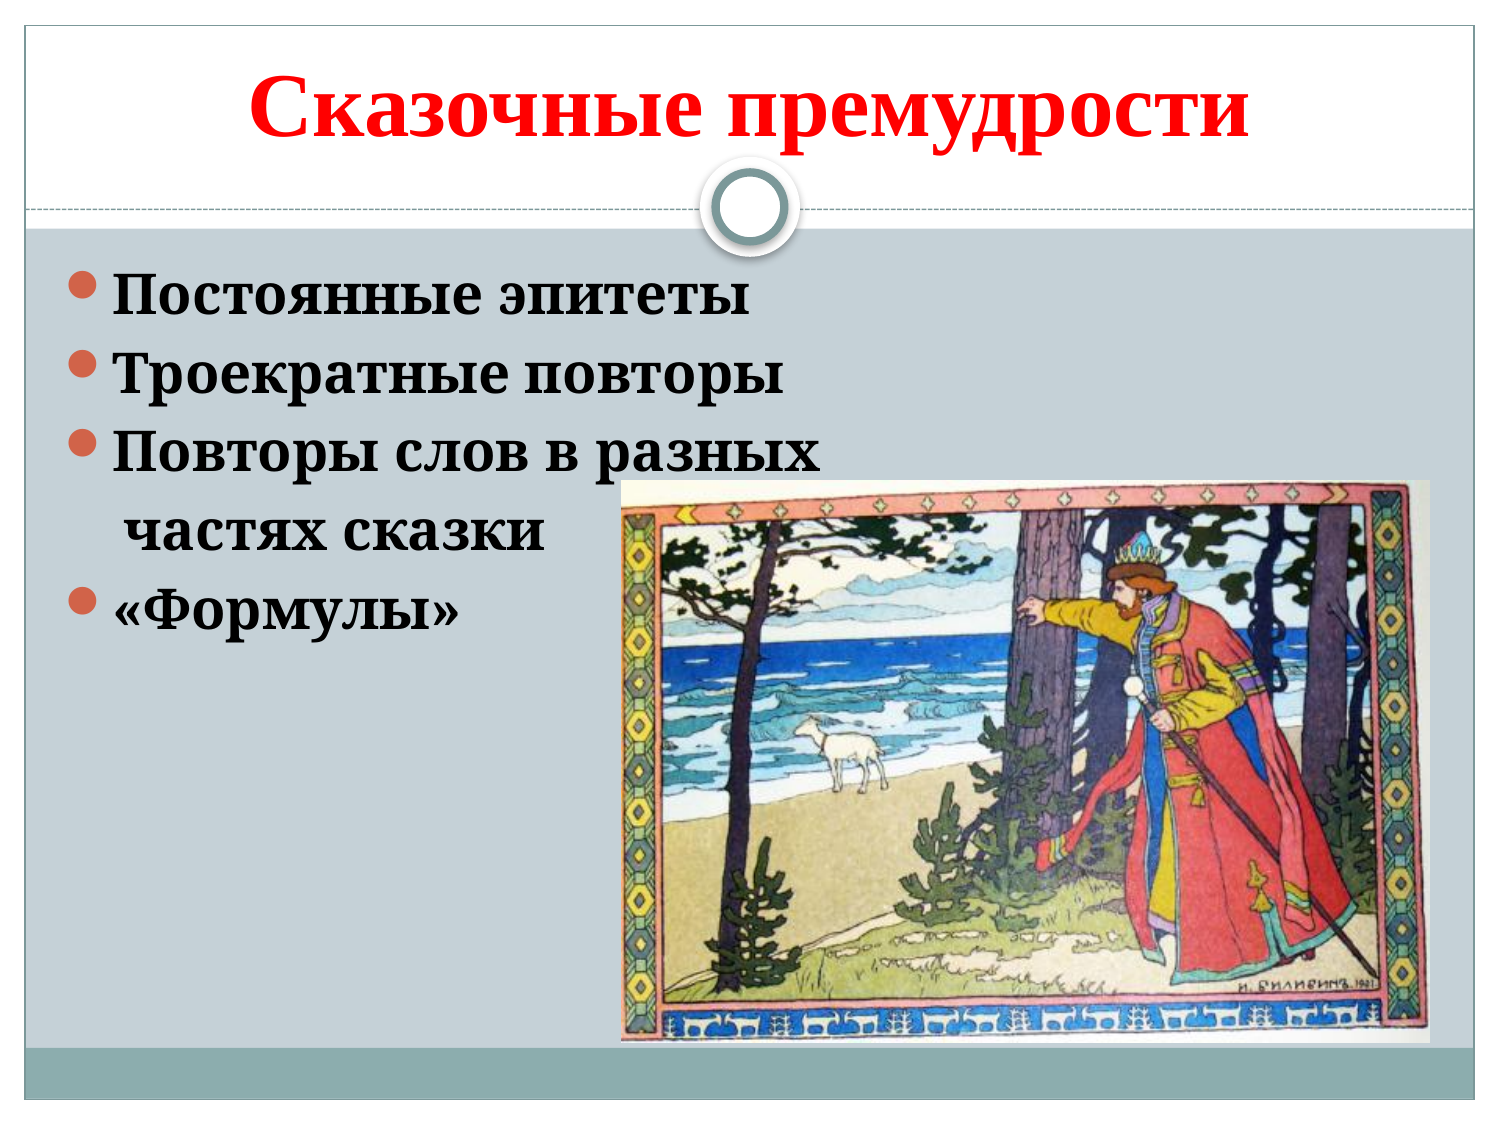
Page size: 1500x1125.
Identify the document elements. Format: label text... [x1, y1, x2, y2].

picture [620, 480, 1430, 1044]
title Сказочные премудрости [49, 37, 1450, 163]
list Постоянные эпитеты Троекратные повторы Повторы слов в разных частях сказки «Формулы» [49, 250, 1445, 1001]
